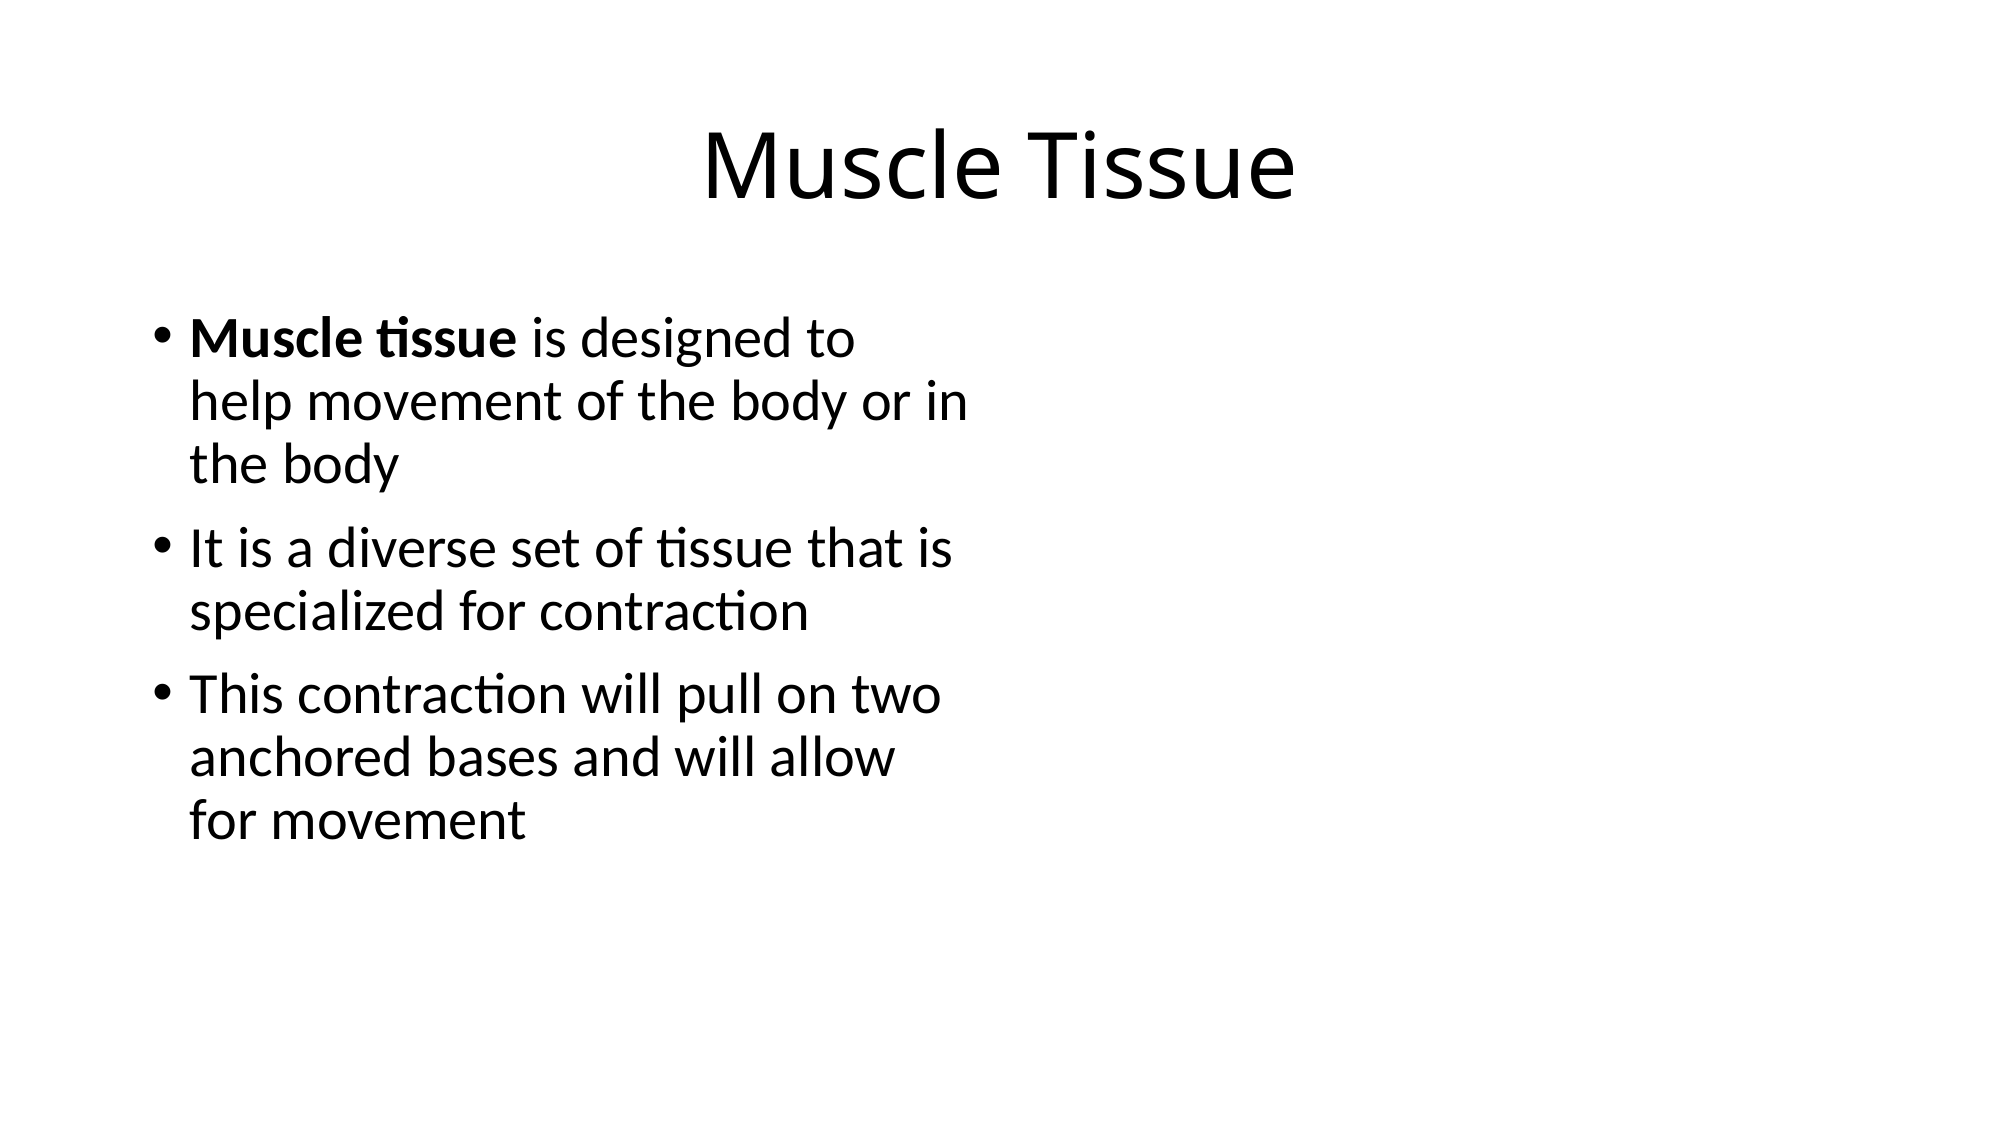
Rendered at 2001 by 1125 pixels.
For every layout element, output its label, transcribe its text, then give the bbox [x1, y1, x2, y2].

list Muscle tissue is designed to help movement of the body or in the body It is a diverse set of tissue that is specialized for contraction This contraction will pull on two anchored bases and will allow for movement [137, 299, 988, 1014]
title Muscle Tissue [137, 59, 1863, 278]
